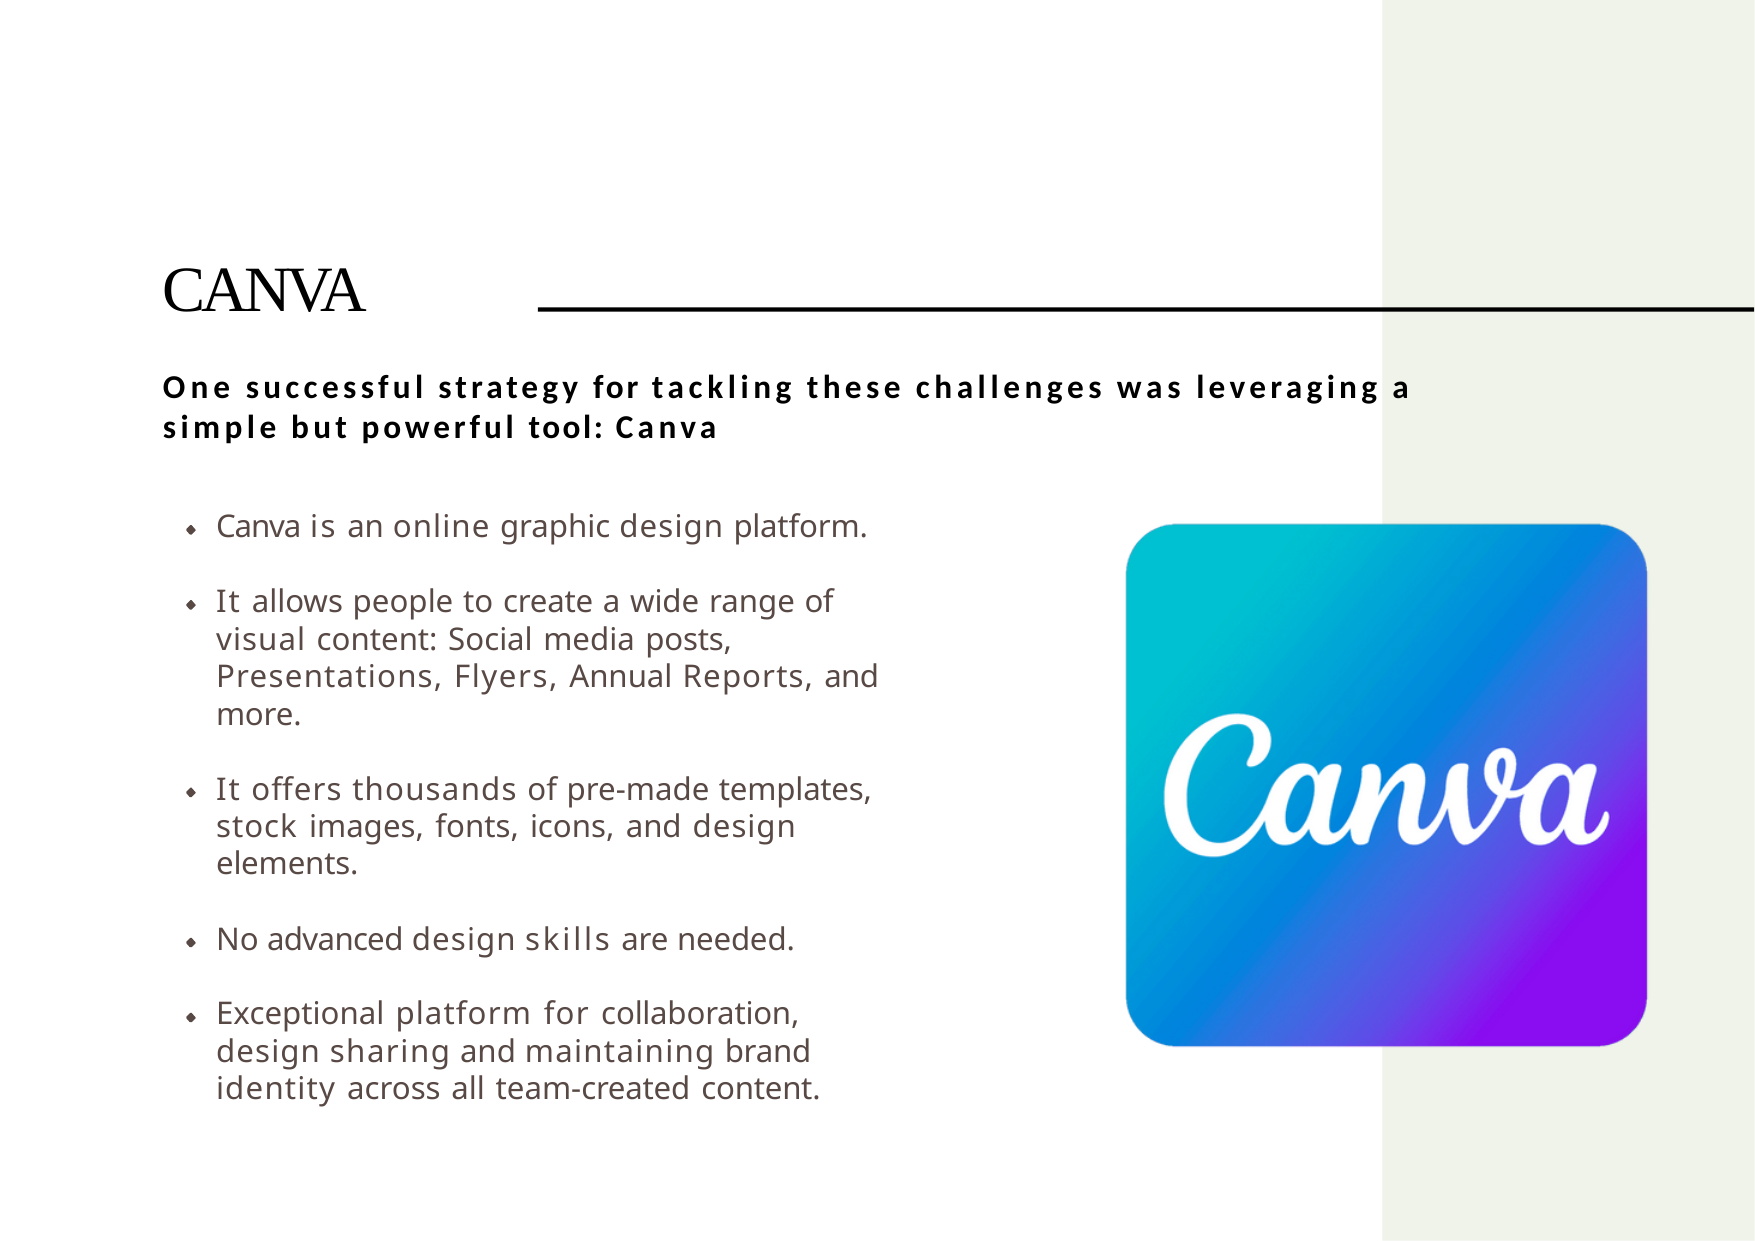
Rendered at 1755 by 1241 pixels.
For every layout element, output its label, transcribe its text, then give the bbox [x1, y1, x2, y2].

list One successful strategy for tackling these challenges was leveraging a simple but powerful tool: Canva Canva is an online graphic design platform. It allows people to create a wide range of visual content: Social media posts, Presentations, Flyers, Annual Reports, and more. It offers thousands of pre-made templates, stock images, fonts, icons, and design elements. No advanced design skills are needed. Exceptional platform for collaboration, design sharing and maintaining brand identity across all team-created content. [160, 363, 532, 1106]
picture [1112, 514, 1653, 1056]
title CANVA [160, 245, 374, 363]
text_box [537, 0, 1755, 1241]
